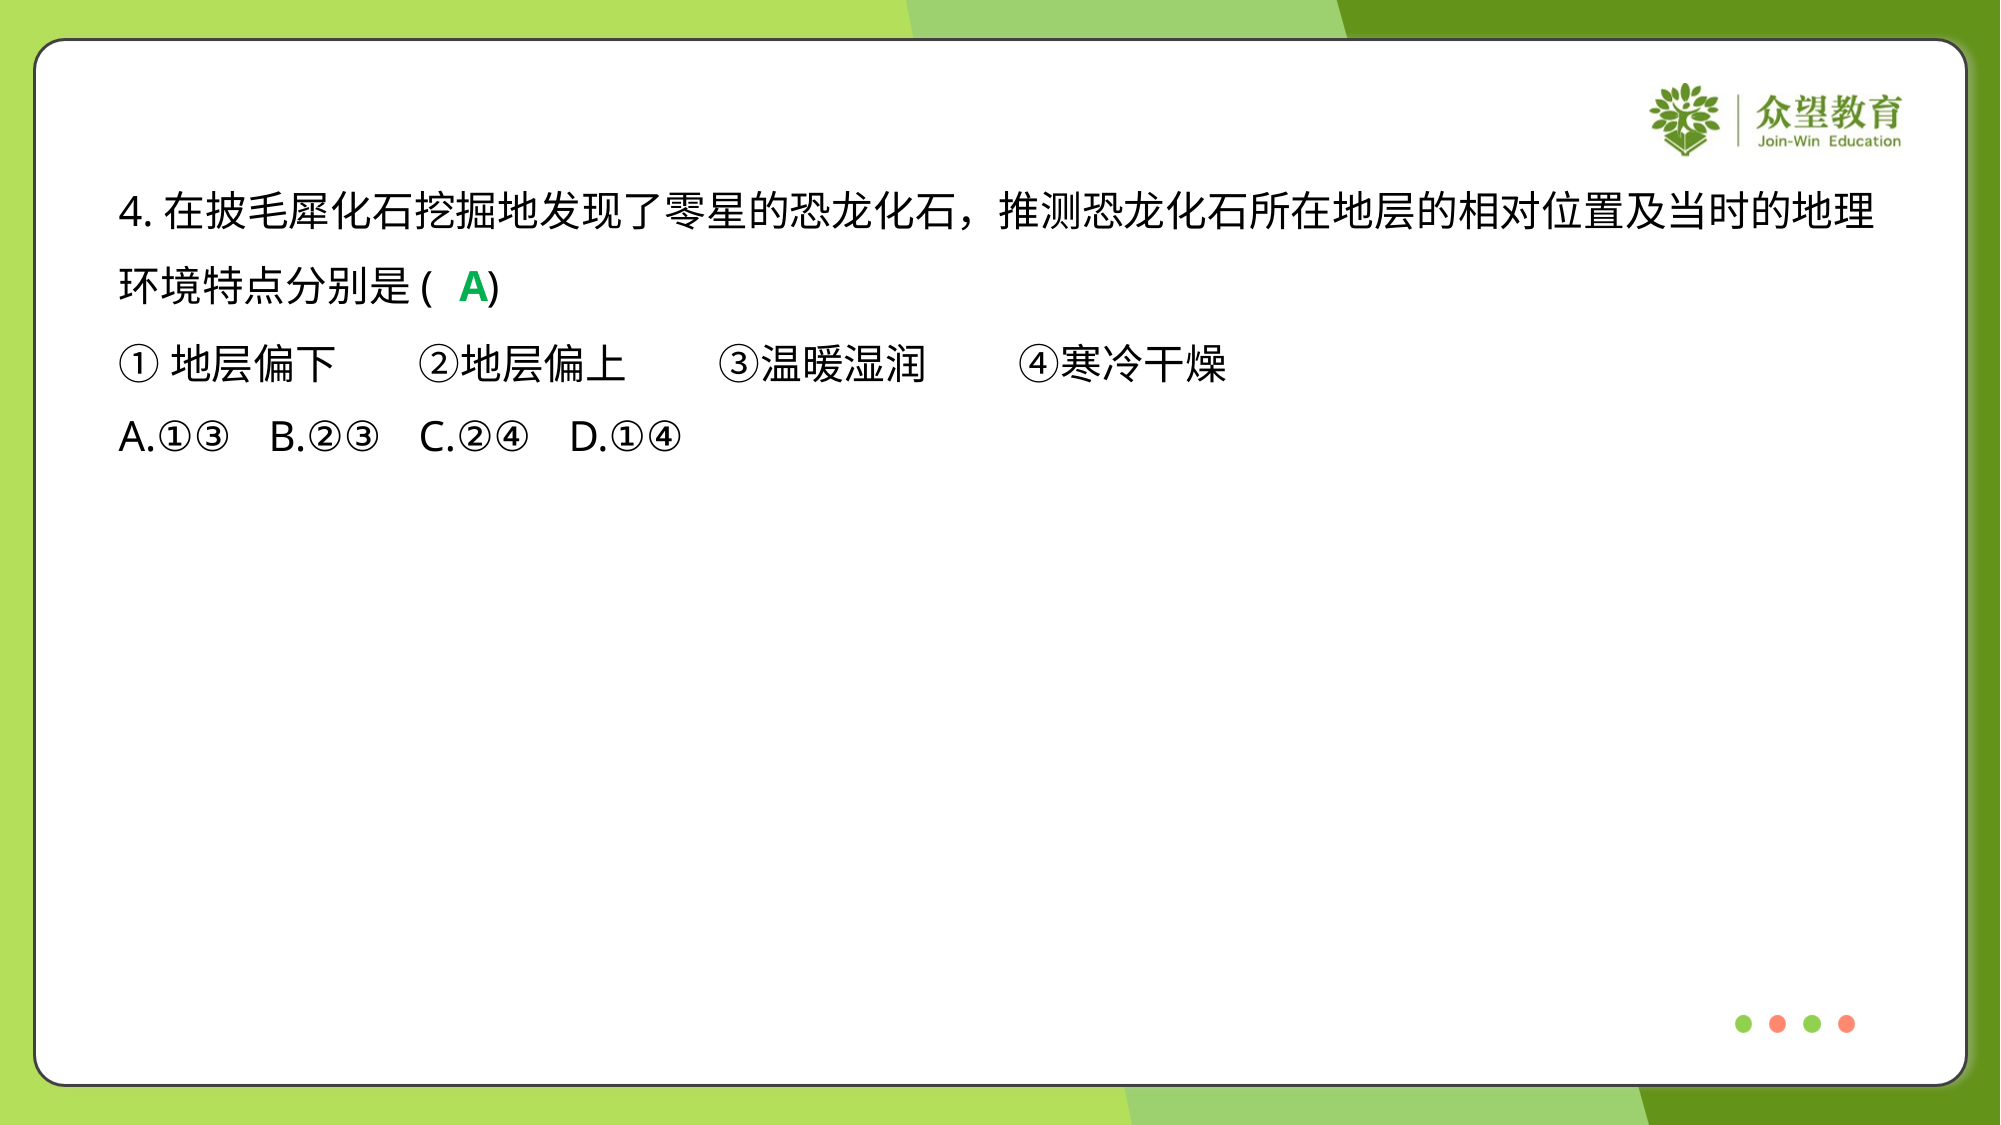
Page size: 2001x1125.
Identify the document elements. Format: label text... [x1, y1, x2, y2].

text_box A.①③ B.②③ C.②④ D.①④ [118, 388, 1883, 460]
text_box A [442, 234, 505, 310]
picture [0, 0, 2000, 1125]
text_box ①地层偏下 ②地层偏上 ③温暖湿润 ④寒冷干燥 [118, 317, 1883, 388]
text_box 4.在披毛犀化石挖掘地发现了零星的恐龙化石，推测恐龙化石所在地层的相对位置及当时的地理 环境特点分别是( ) [118, 159, 1883, 310]
